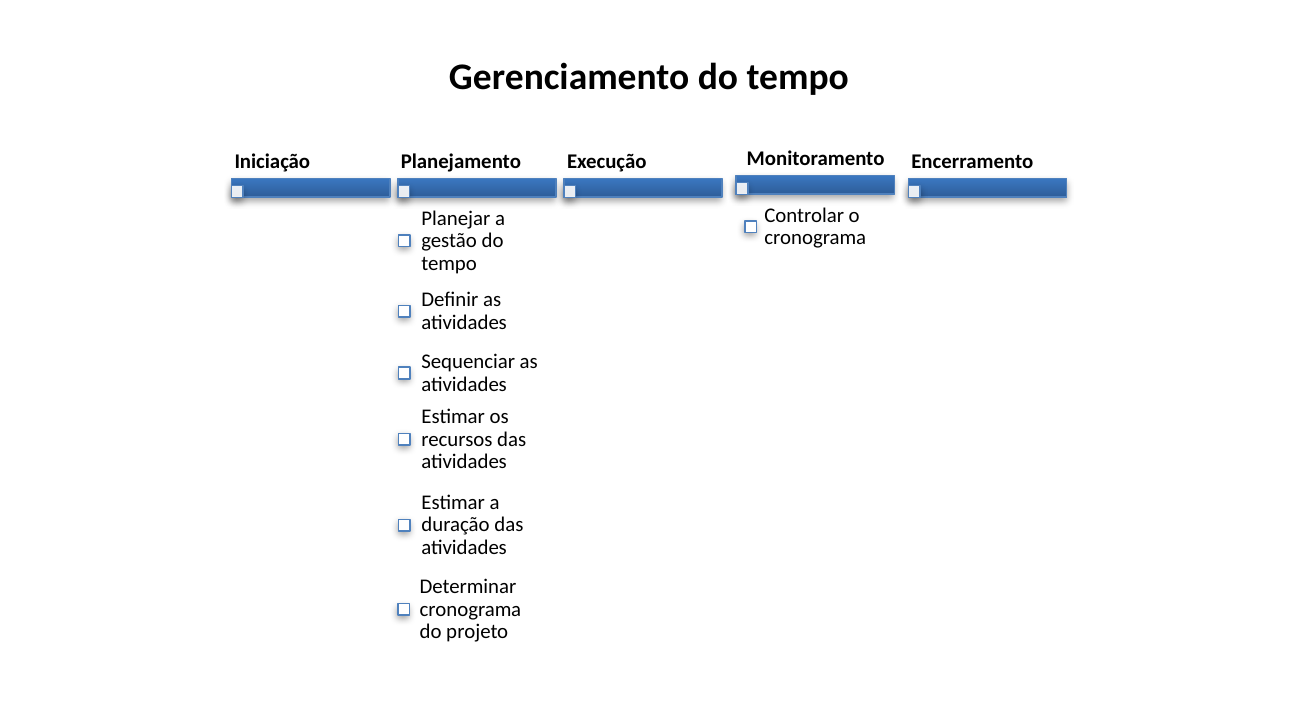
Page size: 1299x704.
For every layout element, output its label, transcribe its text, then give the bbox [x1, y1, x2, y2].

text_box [231, 144, 1067, 648]
text_box Gerenciamento do tempo [0, 44, 1299, 106]
